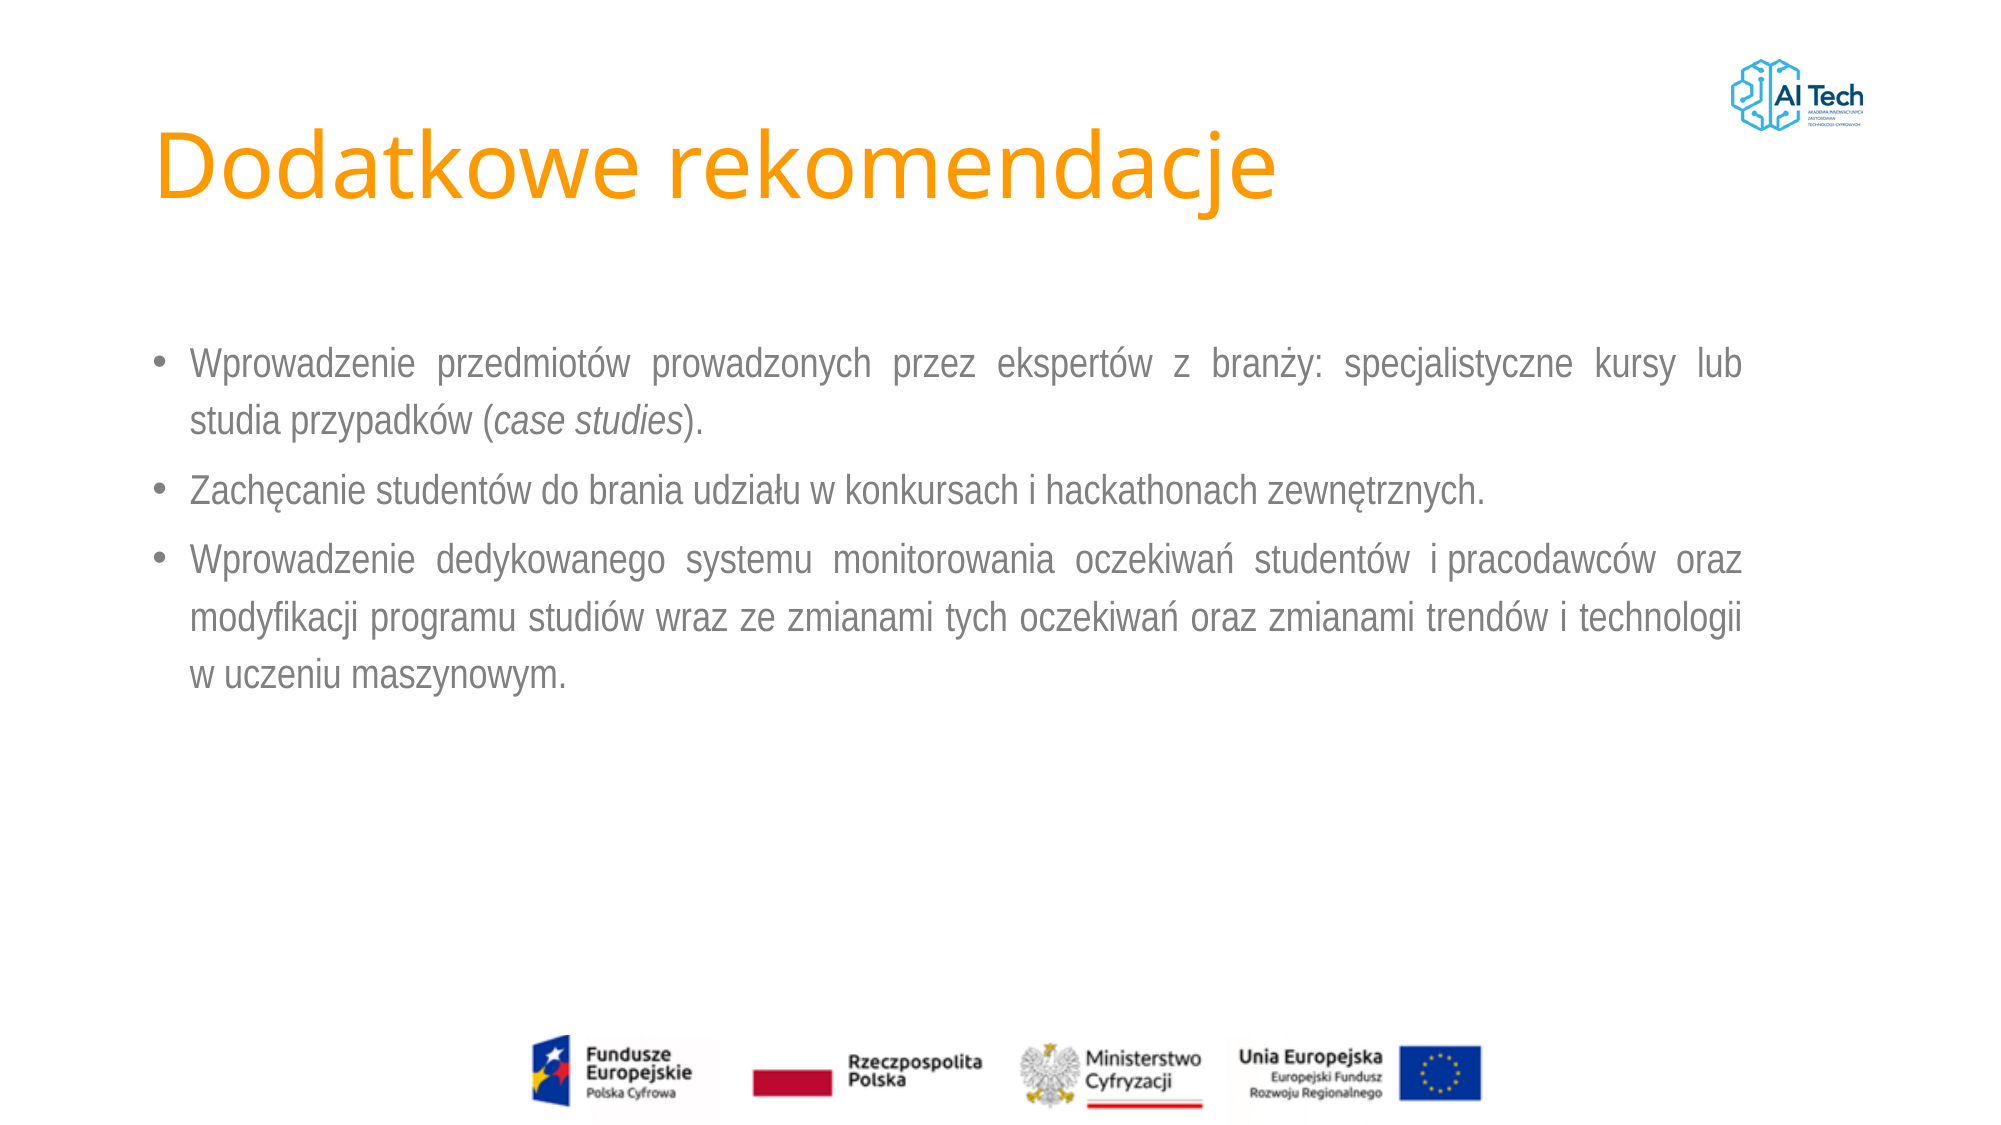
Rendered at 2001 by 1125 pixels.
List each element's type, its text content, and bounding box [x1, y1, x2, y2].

picture [499, 1036, 1501, 1125]
list Wprowadzenie przedmiotów prowadzonych przez ekspertów z branży: specjalistyczne kursy lub studia przypadków (case studies). Zachęcanie studentów do brania udziału w konkursach i hackathonach zewnętrznych. Wprowadzenie dedykowanego systemu monitorowania oczekiwań studentów i pracodawców oraz modyfikacji programu studiów wraz ze zmianami tych oczekiwań oraz zmianami trendów i technologii w uczeniu maszynowym. [137, 321, 1758, 1036]
title Dodatkowe rekomendacje [137, 59, 1863, 278]
